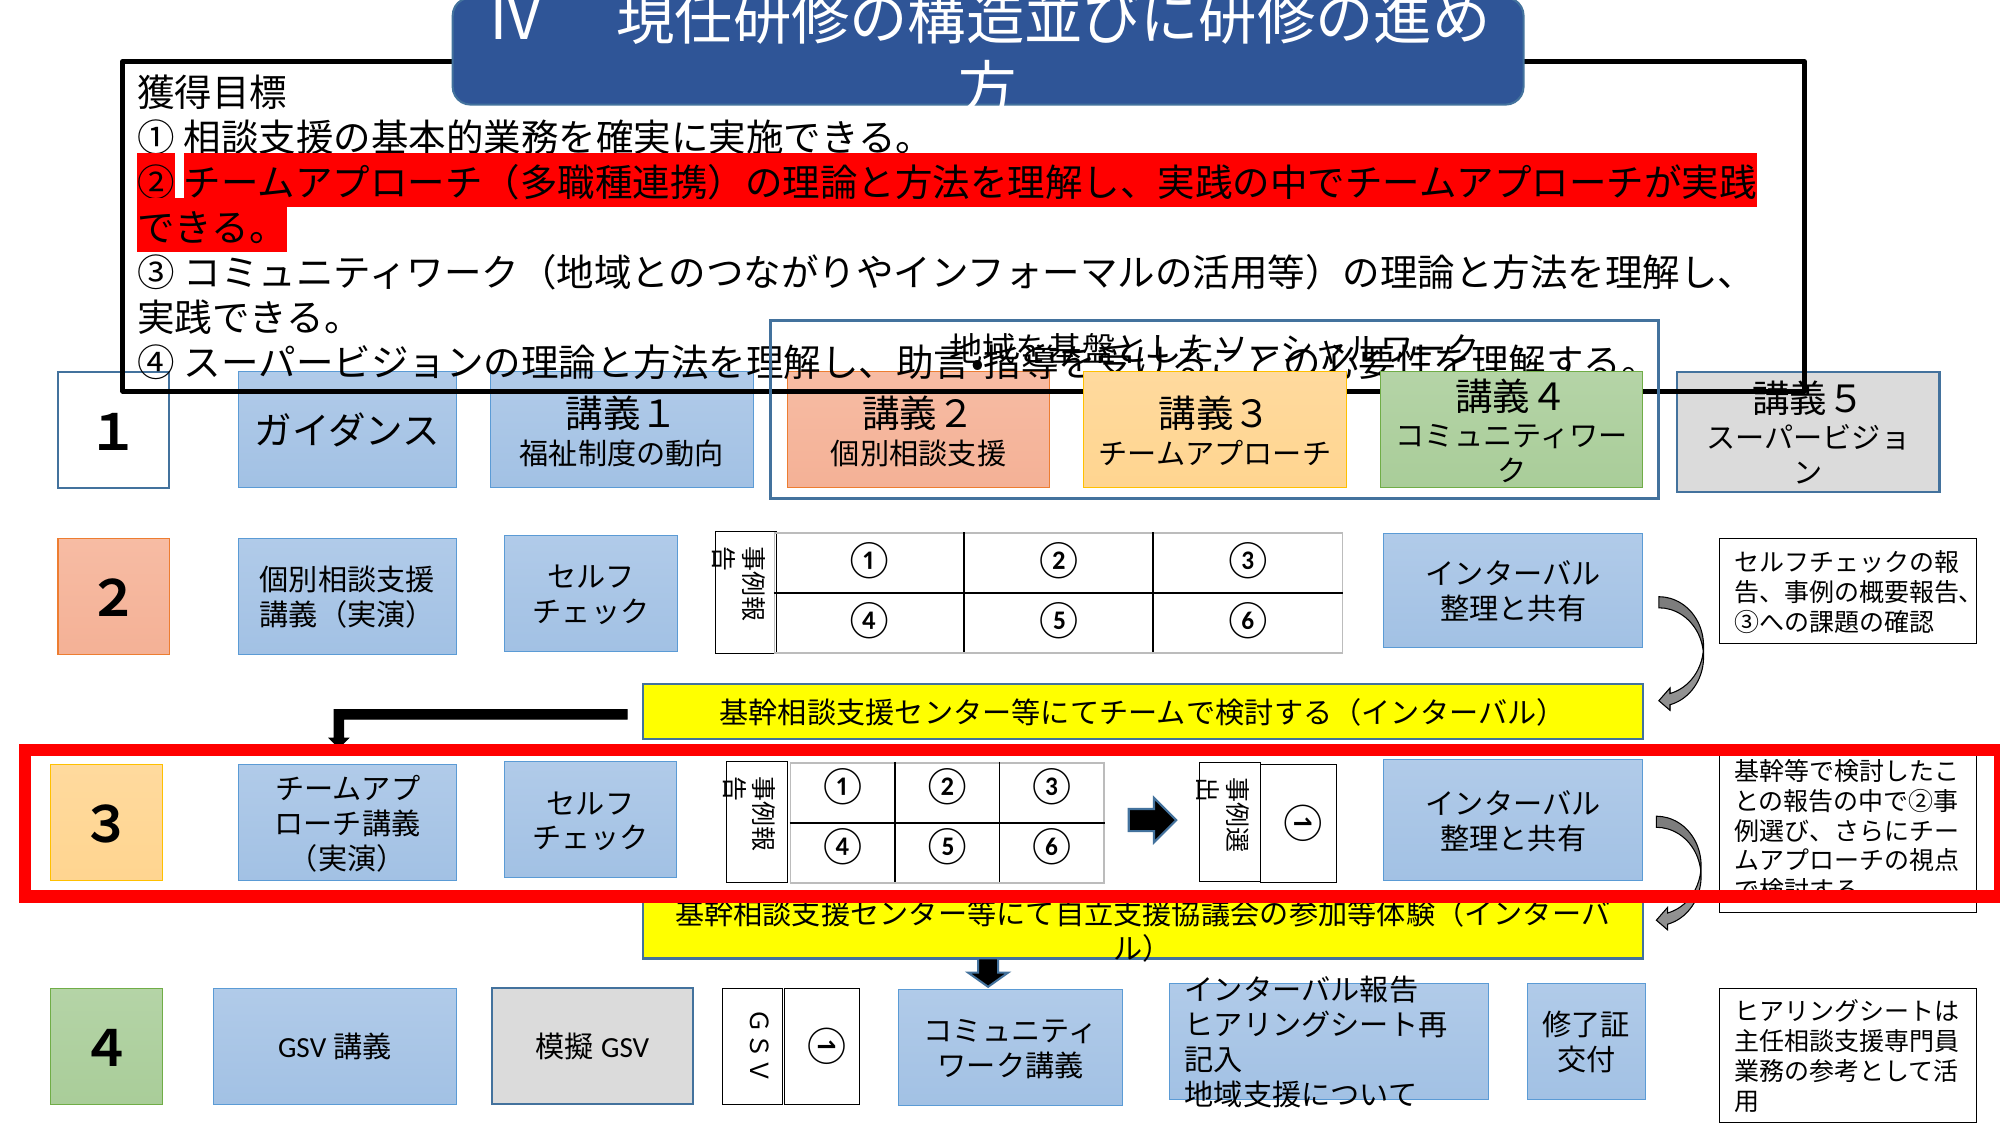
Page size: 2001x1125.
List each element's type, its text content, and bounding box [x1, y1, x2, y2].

text_box ４ [50, 988, 163, 1105]
text_box １ [57, 371, 170, 489]
text_box [964, 957, 1012, 989]
text_box 基幹相談支援センター等にてチームで検討する（インターバル） [642, 683, 1644, 740]
table_cell ④ [775, 594, 963, 652]
text_box [24, 749, 2000, 898]
text_box [1658, 596, 1705, 712]
text_box セルフチェックの報告、事例の概要報告、③への課題の確認 [1719, 538, 1977, 644]
table_cell ⑥ [1154, 594, 1342, 652]
text_box 個別相談支援講義（実演） [238, 538, 457, 655]
text_box 事例報告 [715, 531, 777, 654]
text_box [328, 709, 628, 749]
text_box 獲得目標 ①相談支援の基本的業務を確実に実施できる。 ②チームアプローチ（多職種連携）の理論と方法を理解し、実践の中でチームアプローチが実践できる。 ③コミュニティワーク（地域とのつながりやインフォーマルの活用等）の理論と方法を理解し、実践できる。 ④スーパービジョンの理論と方法を理解し、助言・指導を受けることの必要性を理解する。 [122, 61, 1805, 392]
text_box インターバル報告 ヒアリングシート再記入 地域支援について [1169, 983, 1489, 1100]
text_box セルフチェック [504, 535, 678, 652]
table_cell ⑤ [965, 594, 1152, 652]
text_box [722, 988, 860, 1105]
text_box 基幹等で検討したことの報告の中で②事例選び、さらにチームアプローチの視点で検討する [1719, 898, 1977, 913]
table_header ① [775, 534, 963, 592]
text_box ガイダンス [238, 392, 457, 488]
table_header ③ [1154, 534, 1342, 592]
text_box インターバル 整理と共有 [1383, 533, 1643, 648]
table_header ② [965, 534, 1152, 592]
text_box 講義１ 福祉制度の動向 [490, 392, 754, 488]
text_box GSV講義 [213, 988, 457, 1105]
text_box 講義５ スーパービジョン [1676, 371, 1941, 493]
text_box 修了証 交付 [1527, 983, 1646, 1100]
text_box 模擬GSV [491, 987, 694, 1105]
text_box [1655, 898, 1698, 931]
text_box コミュニティワーク講義 [898, 989, 1123, 1106]
text_box 基幹相談支援センター等にて自立支援協議会の参加等体験（インターバル） [642, 901, 1644, 960]
text_box [769, 319, 1660, 500]
text_box ヒアリングシートは主任相談支援専門員業務の参考として活用 [1719, 988, 1977, 1123]
text_box ２ [57, 538, 170, 655]
text_box Ⅳ 現任研修の構造並びに研修の進め方 [451, 0, 1525, 106]
